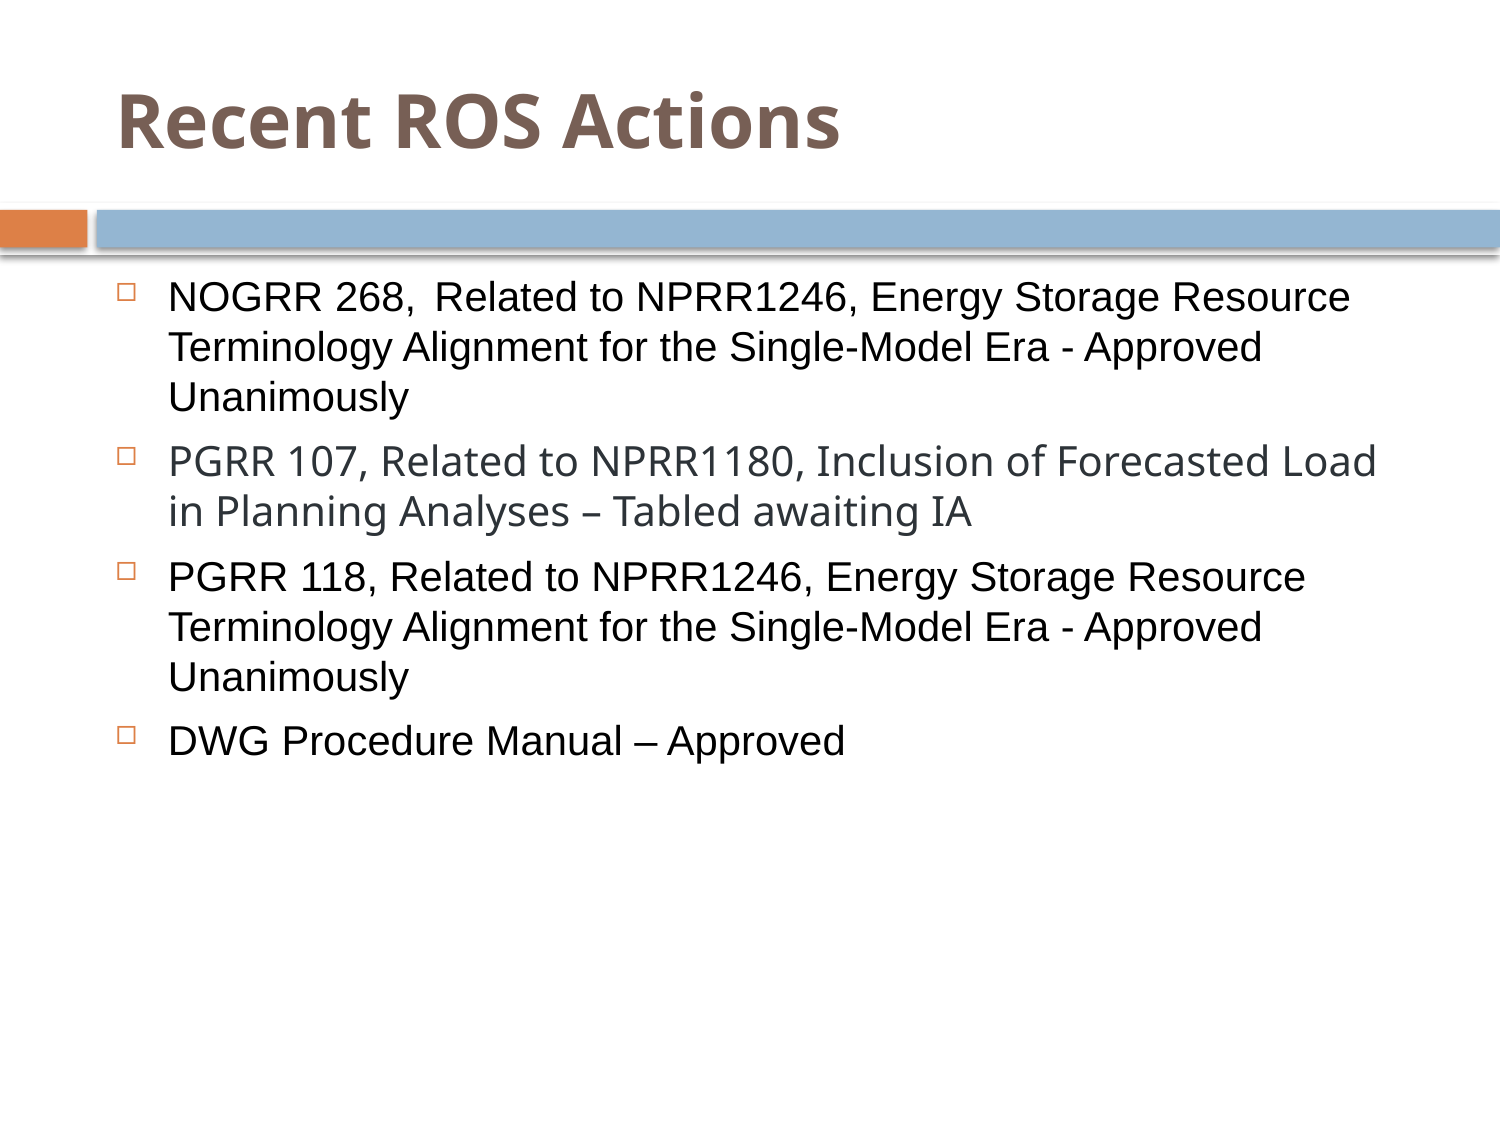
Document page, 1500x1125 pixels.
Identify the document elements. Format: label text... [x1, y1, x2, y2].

title Recent ROS Actions [100, 37, 1439, 201]
list NOGRR 268, Related to NPRR1246, Energy Storage Resource Terminology Alignment for the Single-Model Era - Approved Unanimously PGRR 107, Related to NPRR1180, Inclusion of Forecasted Load in Planning Analyses – Tabled awaiting IA PGRR 118, Related to NPRR1246, Energy Storage Resource Terminology Alignment for the Single-Model Era - Approved Unanimously DWG Procedure Manual – Approved [100, 262, 1439, 1001]
